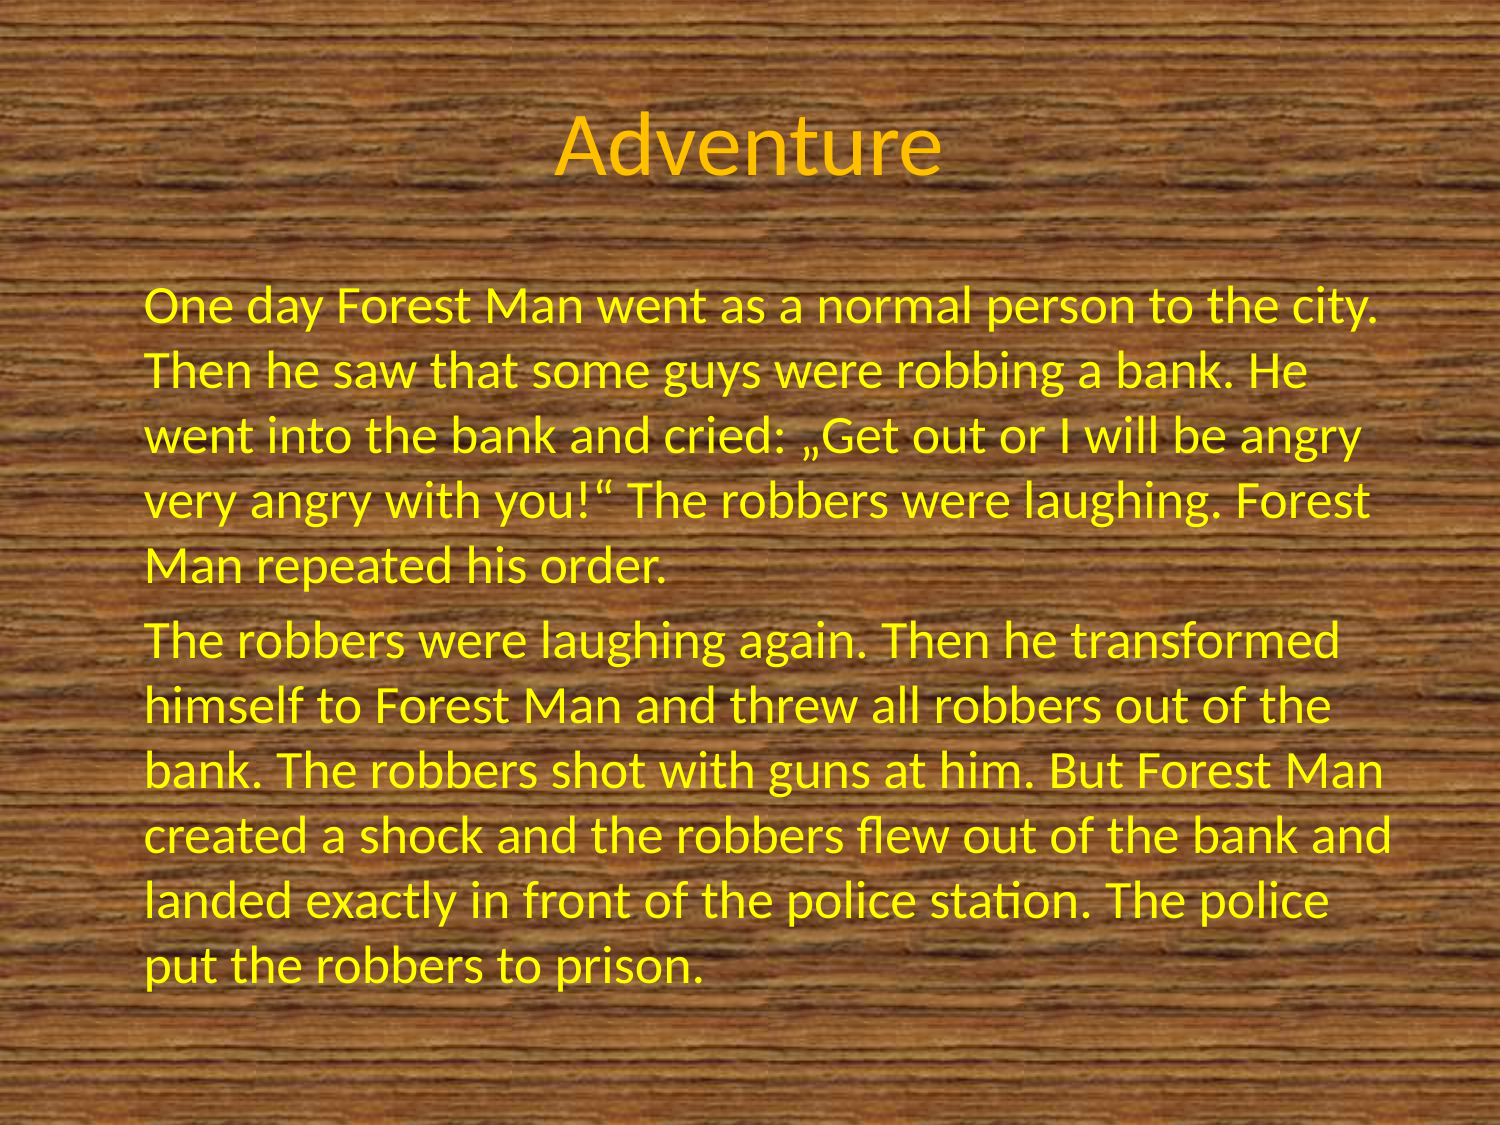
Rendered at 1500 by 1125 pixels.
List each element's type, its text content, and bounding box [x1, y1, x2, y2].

title Adventure [75, 45, 1425, 233]
picture [0, 0, 1500, 1125]
list One day Forest Man went as a normal person to the city. Then he saw that some guys were robbing a bank. He went into the bank and cried: „Get out or I will be angry very angry with you!“ The robbers were laughing. Forest Man repeated his order. The robbers were laughing again. Then he transformed himself to Forest Man and threw all robbers out of the bank. The robbers shot with guns at him. But Forest Man created a shock and the robbers flew out of the bank and landed exactly in front of the police station. The police put the robbers to prison. [75, 262, 1425, 1005]
